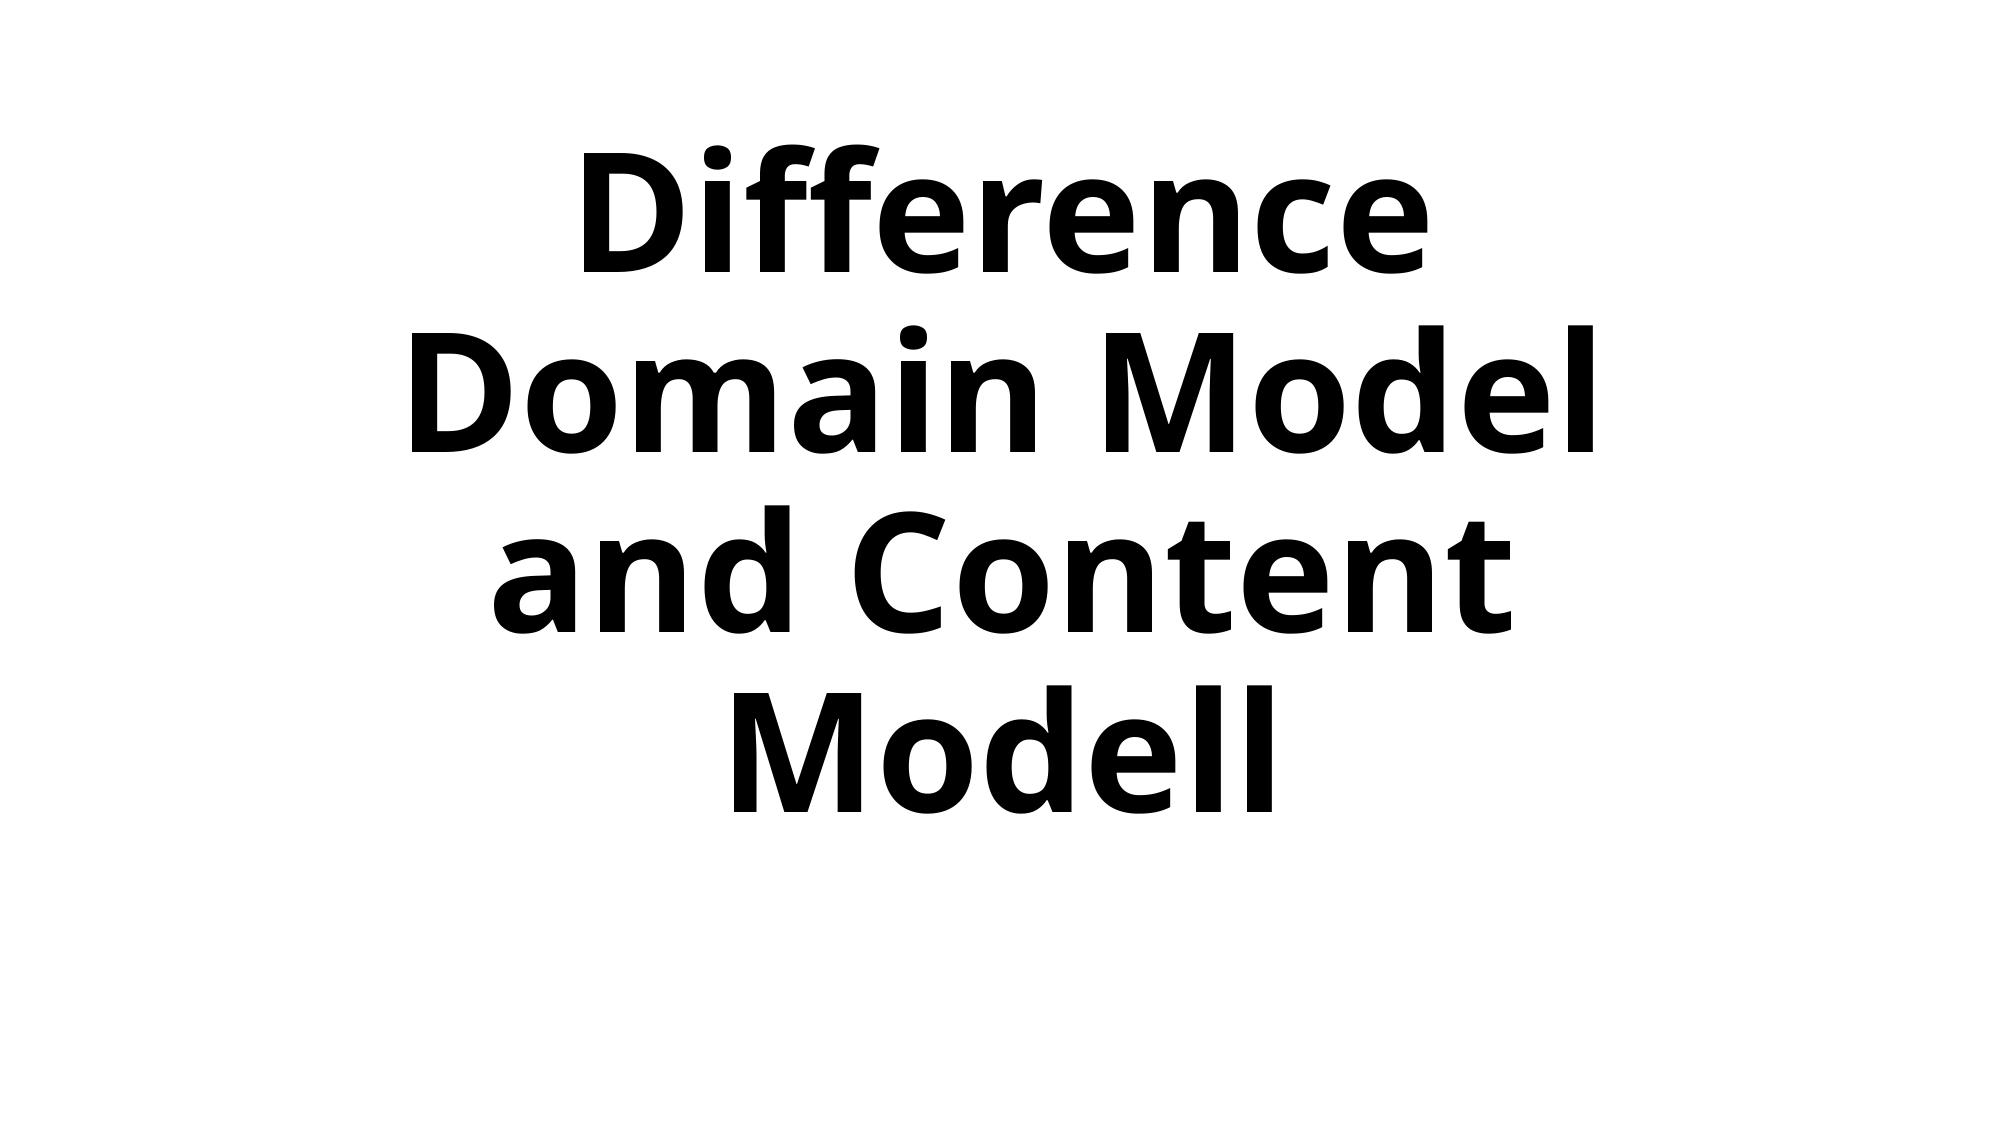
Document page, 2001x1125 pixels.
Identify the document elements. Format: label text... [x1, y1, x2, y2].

title Difference Domain Model and Content Modell [252, 464, 1753, 856]
